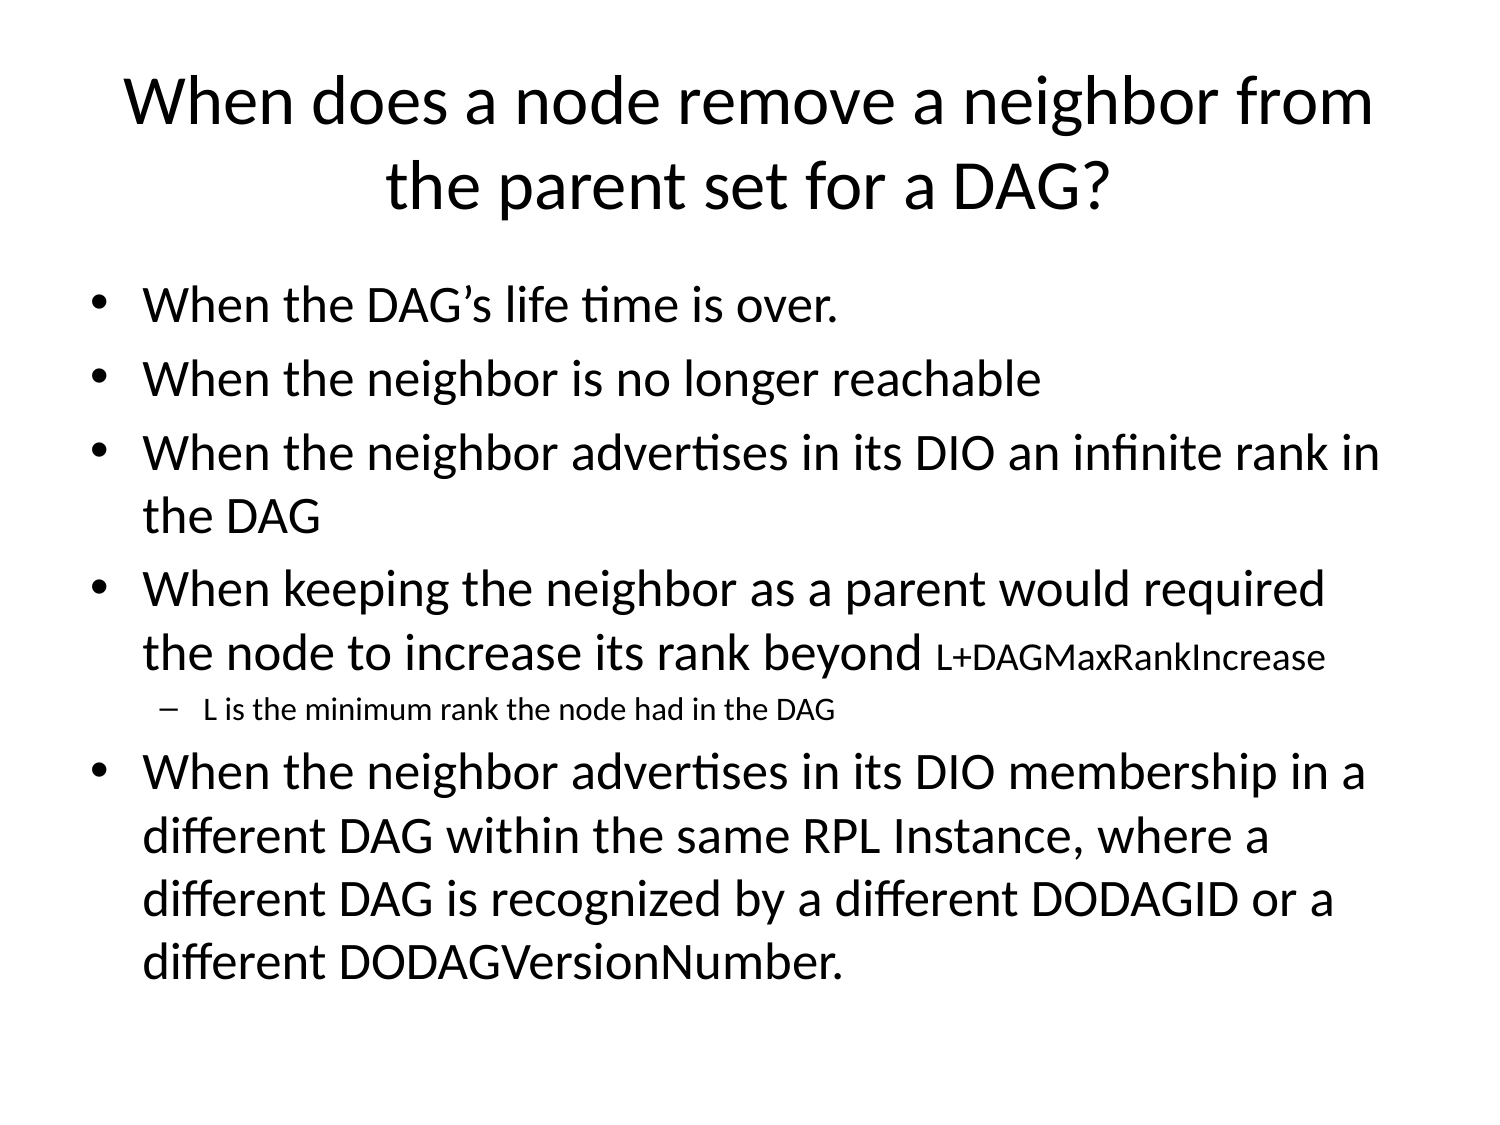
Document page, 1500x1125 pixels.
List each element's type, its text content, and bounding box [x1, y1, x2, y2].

title When does a node remove a neighbor from the parent set for a DAG? [75, 45, 1425, 233]
list When the DAG’s life time is over. When the neighbor is no longer reachable When the neighbor advertises in its DIO an infinite rank in the DAG When keeping the neighbor as a parent would required the node to increase its rank beyond L+DAGMaxRankIncrease L is the minimum rank the node had in the DAG When the neighbor advertises in its DIO membership in a different DAG within the same RPL Instance, where a different DAG is recognized by a different DODAGID or a different DODAGVersionNumber. [75, 262, 1425, 1005]
